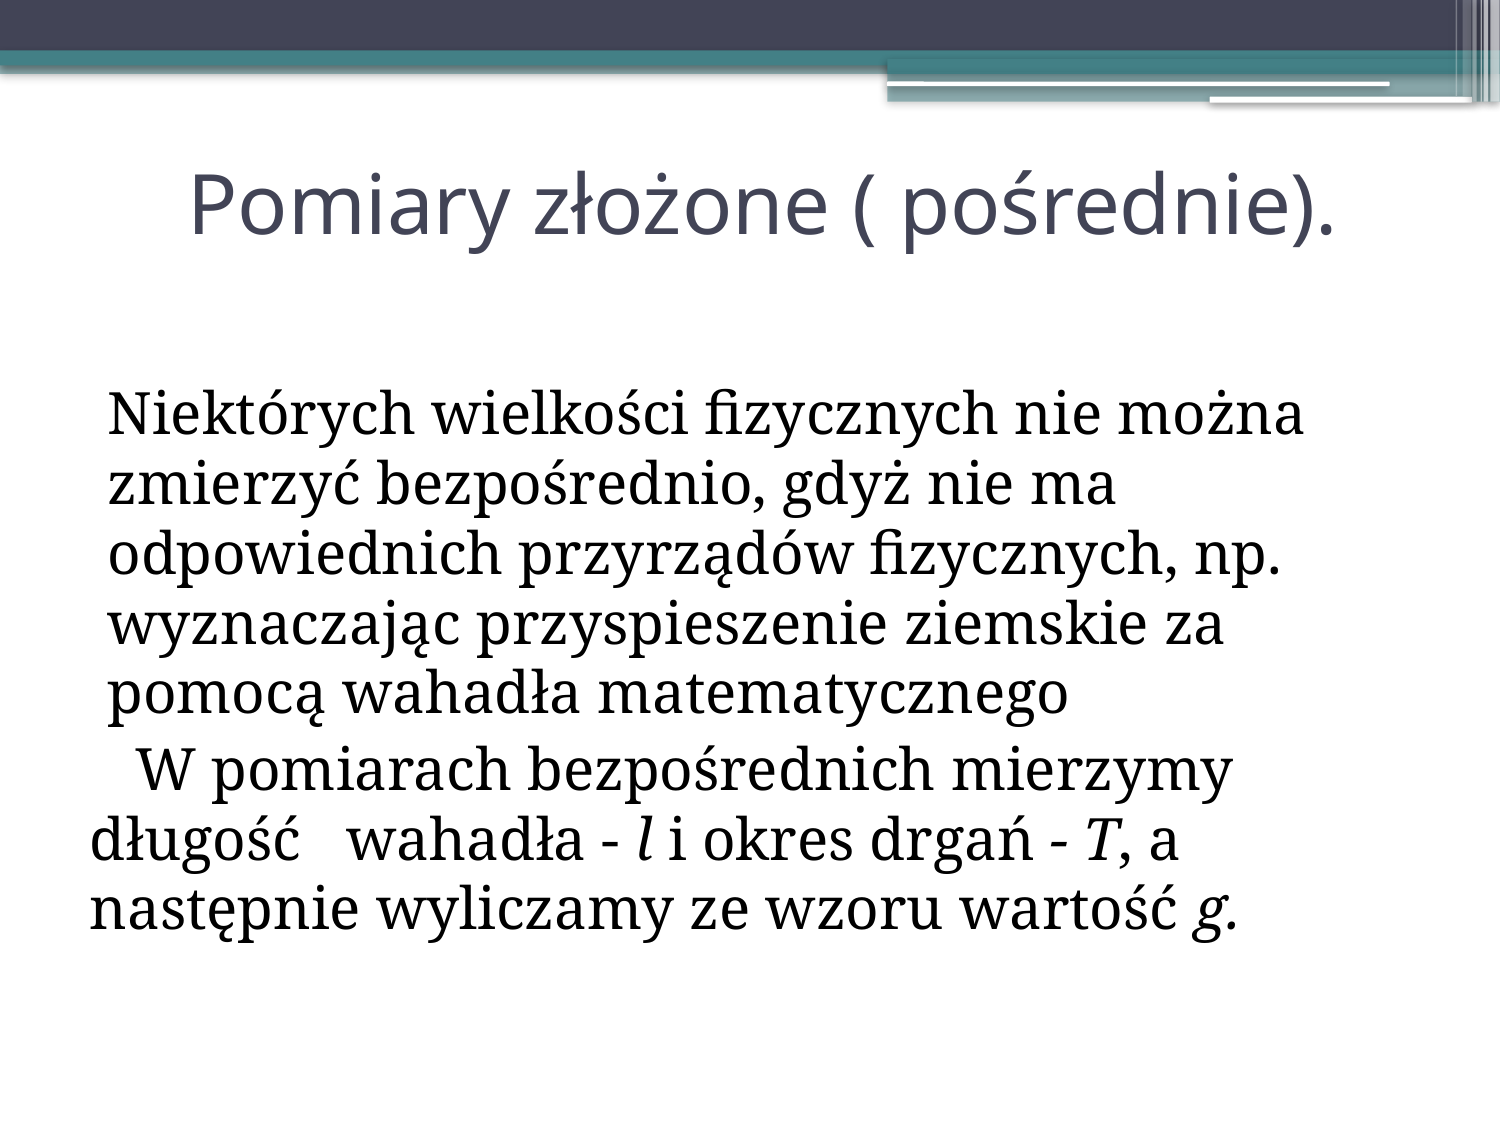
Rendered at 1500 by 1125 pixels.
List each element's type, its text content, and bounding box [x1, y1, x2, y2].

title Pomiary złożone ( pośrednie). [88, 113, 1439, 289]
